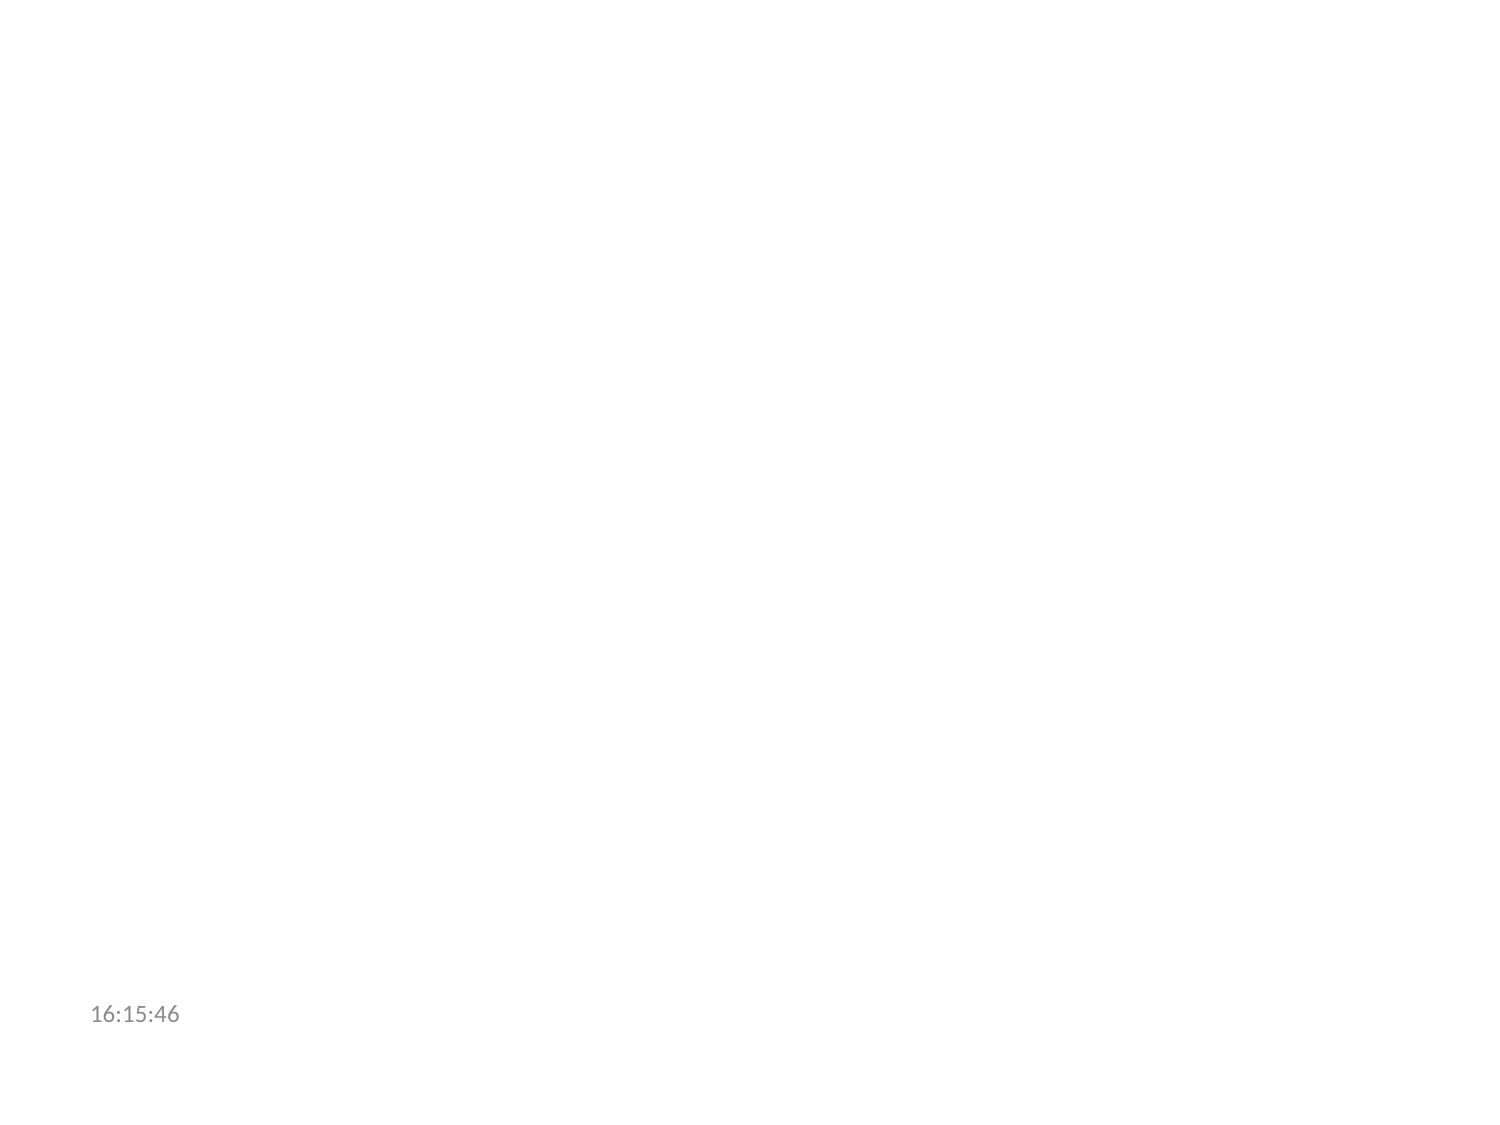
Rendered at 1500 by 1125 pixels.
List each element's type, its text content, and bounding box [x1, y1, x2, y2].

text_box 15:35:09 [75, 982, 425, 1043]
